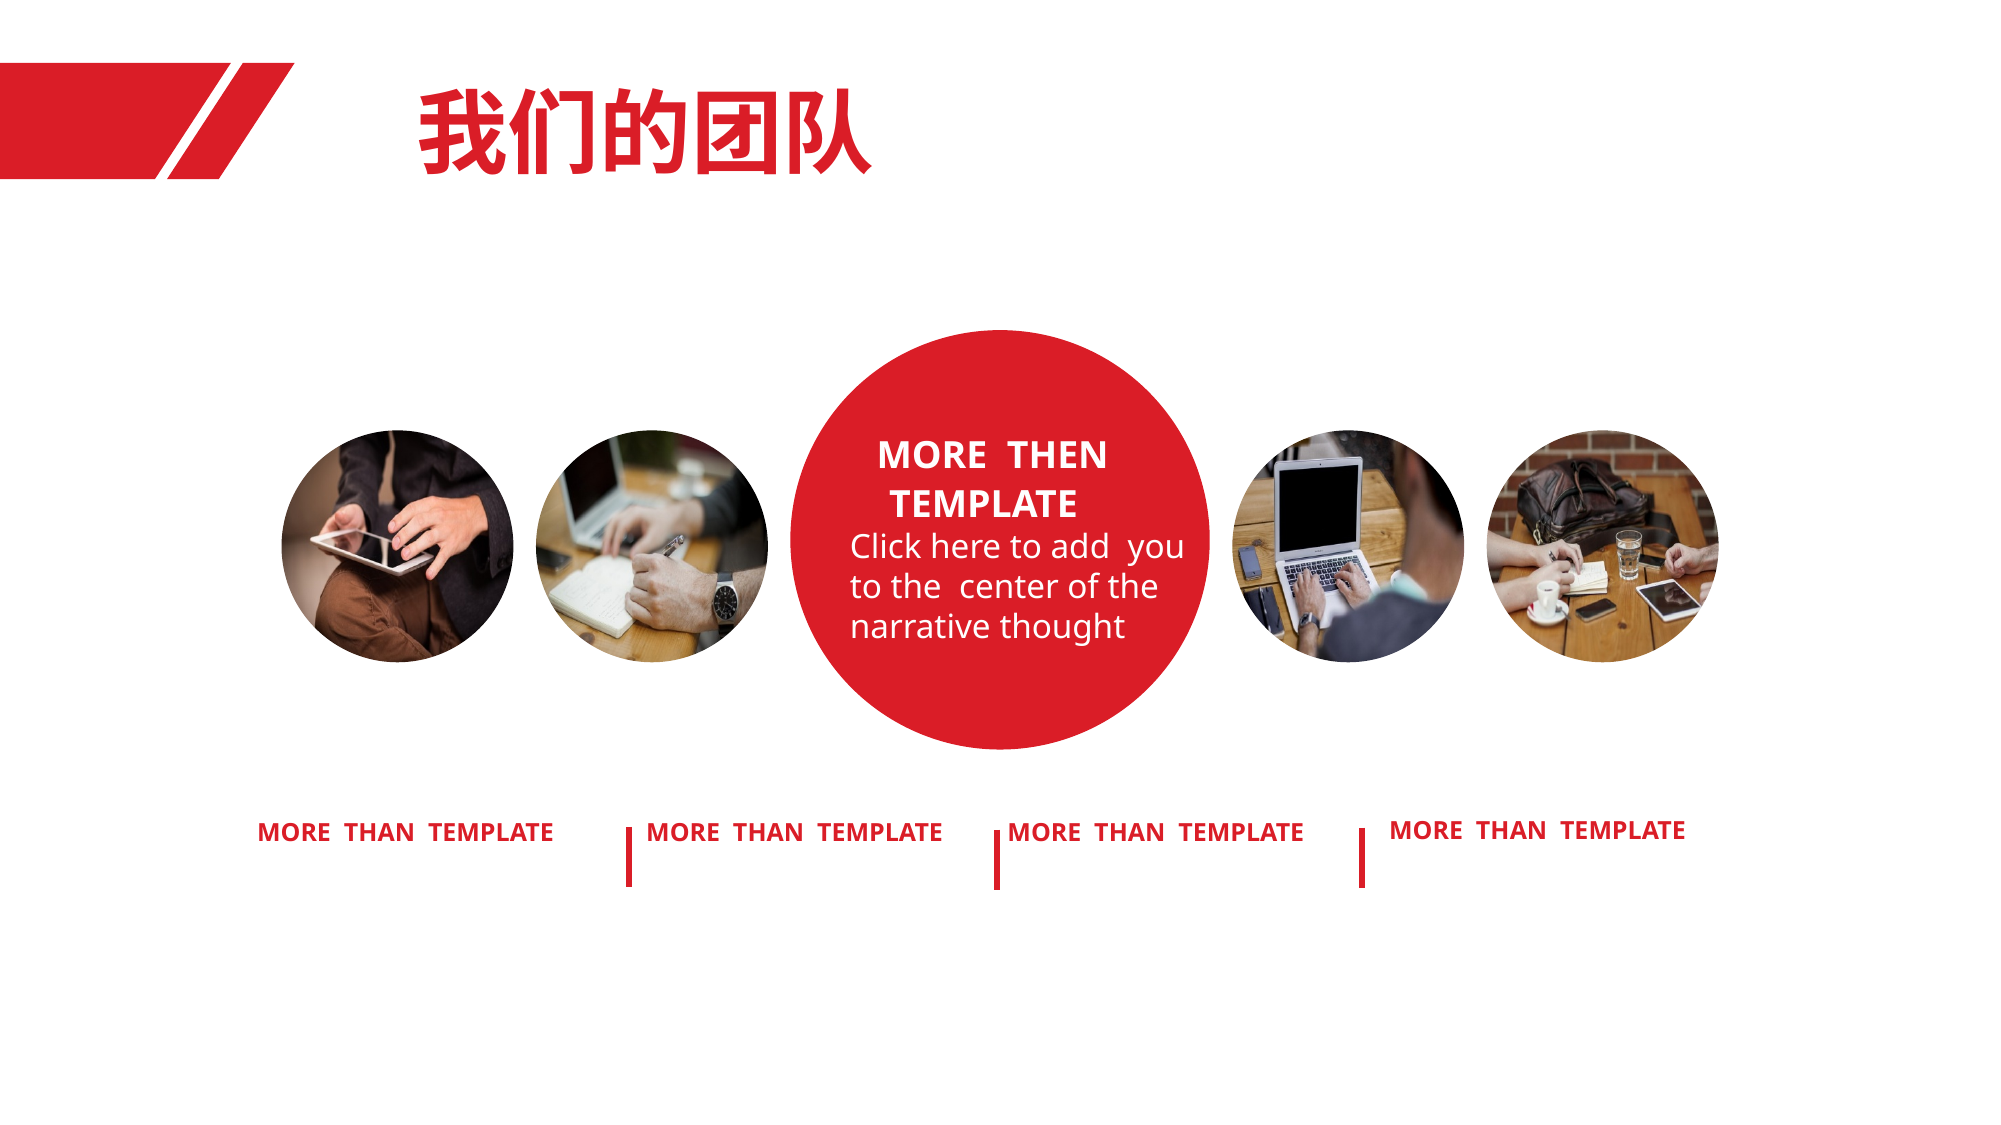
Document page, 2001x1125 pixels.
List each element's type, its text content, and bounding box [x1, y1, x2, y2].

text_box MORE THAN TEMPLATE Click here to add you to the Center of the narrative thought [1374, 807, 1750, 970]
text_box [789, 408, 1178, 751]
text_box MORE THAN TEMPLATE Click here to add you to the Center of the narrative thought [242, 809, 618, 972]
text_box [840, 329, 1160, 402]
text_box MORE THAN TEMPLATE Click here to add you to the Center of the narrative thought [992, 809, 1368, 972]
text_box [280, 429, 515, 664]
text_box [1485, 429, 1720, 664]
text_box [1231, 429, 1466, 664]
text_box 我们的团队 [401, 67, 890, 193]
text_box [534, 429, 769, 664]
text_box MORE THAN TEMPLATE Click here to add you to the Center of the narrative thought [631, 809, 992, 972]
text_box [0, 62, 295, 180]
text_box MORE THEN TEMPLATE Click here to add you to the center of the narrative thought [835, 402, 1210, 653]
